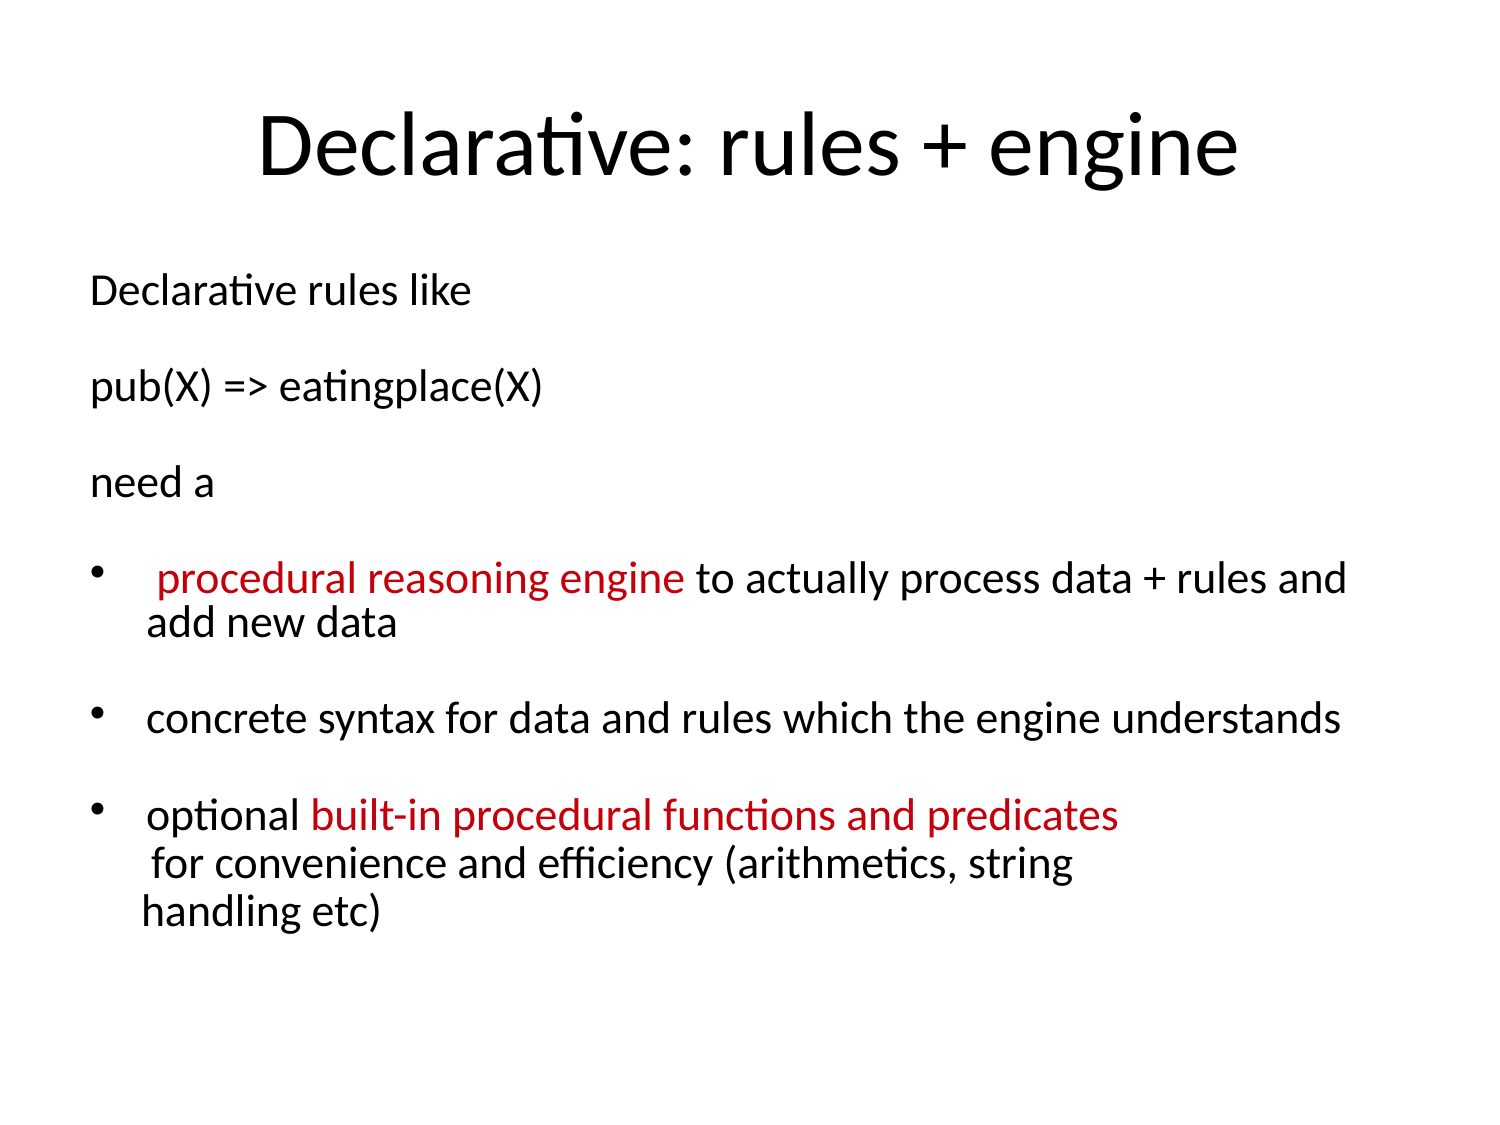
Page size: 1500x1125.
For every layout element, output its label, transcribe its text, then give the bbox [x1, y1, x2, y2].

title Declarative: rules + engine [75, 45, 1425, 233]
text_box Declarative rules like pub(X) => eatingplace(X) need a procedural reasoning engine to actually process data + rules and add new data concrete syntax for data and rules which the engine understands optional built-in procedural functions and predicates for convenience and efficiency (arithmetics, string handling etc) [74, 262, 1425, 1005]
